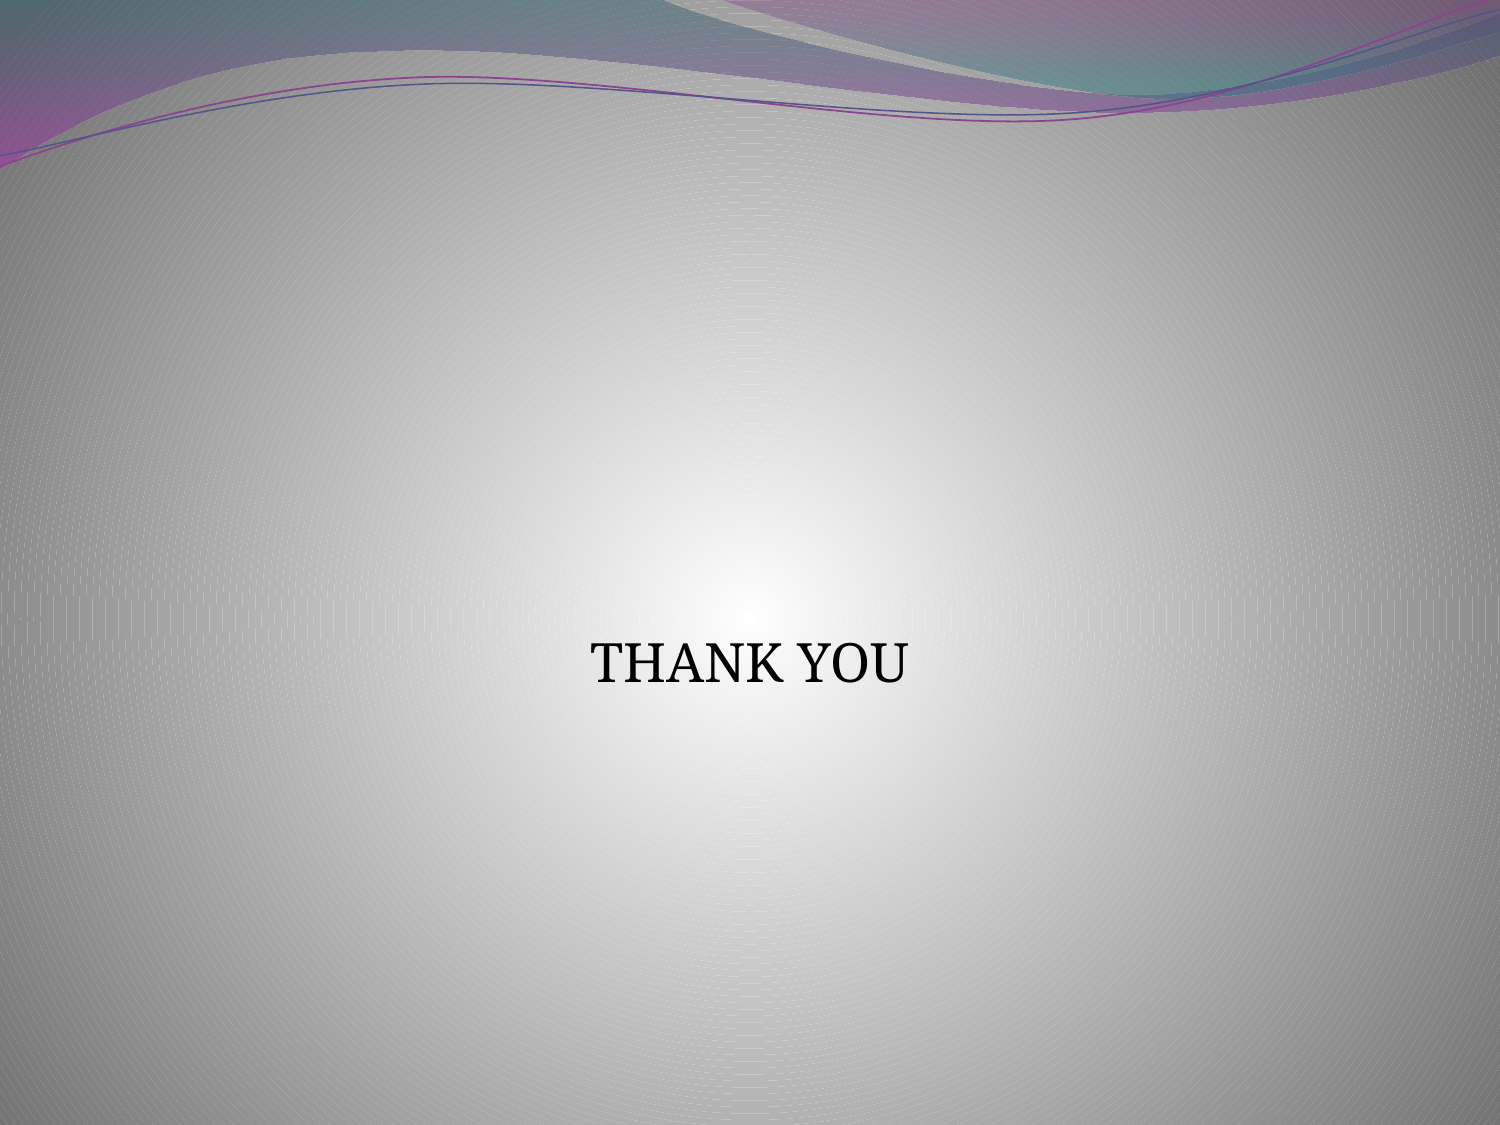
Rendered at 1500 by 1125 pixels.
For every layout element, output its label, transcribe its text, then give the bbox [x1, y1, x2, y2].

list THANK YOU [75, 317, 1425, 1038]
